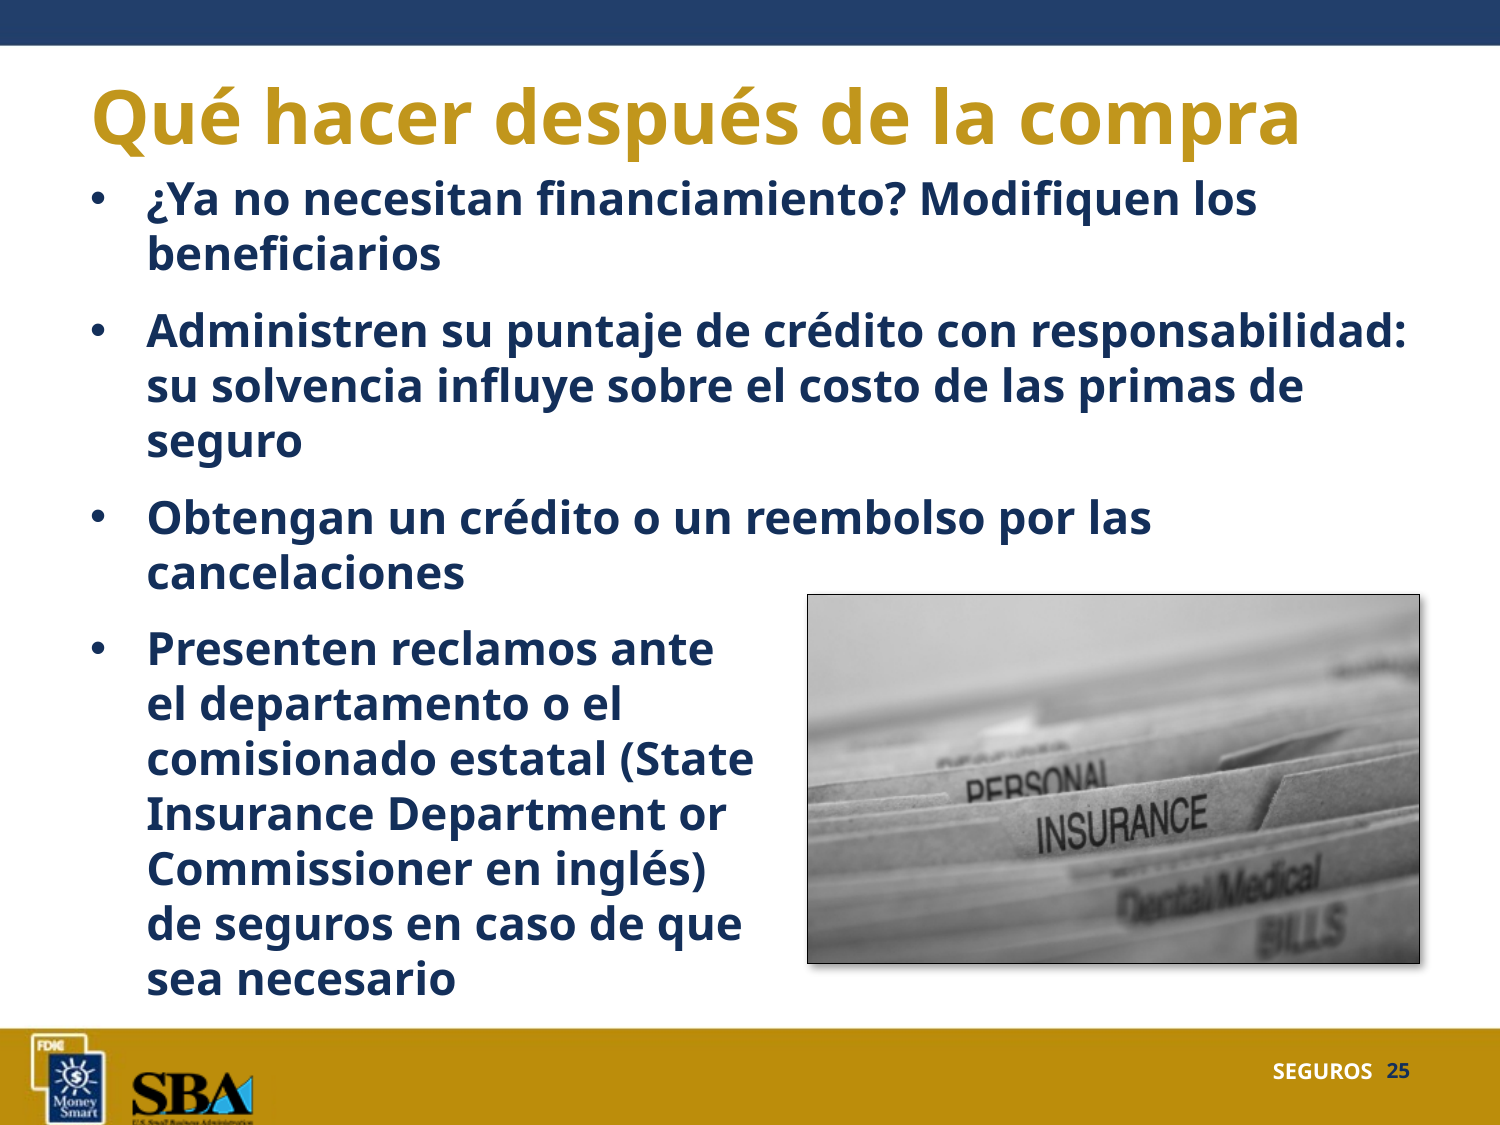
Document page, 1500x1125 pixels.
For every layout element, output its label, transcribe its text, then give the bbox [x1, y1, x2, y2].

title Qué hacer después de la compra [74, 62, 1426, 162]
picture [0, 0, 1500, 1125]
list ¿Ya no necesitan financiamiento? Modifiquen los beneficiarios Administren su puntaje de crédito con responsabilidad: su solvencia influye sobre el costo de las primas de seguro Obtengan un crédito o un reembolso por las cancelaciones Presenten reclamos ante el departamento o el comisionado estatal (State Insurance Department or Commissioner en inglés) de seguros en caso de que sea necesario [74, 162, 1426, 1013]
